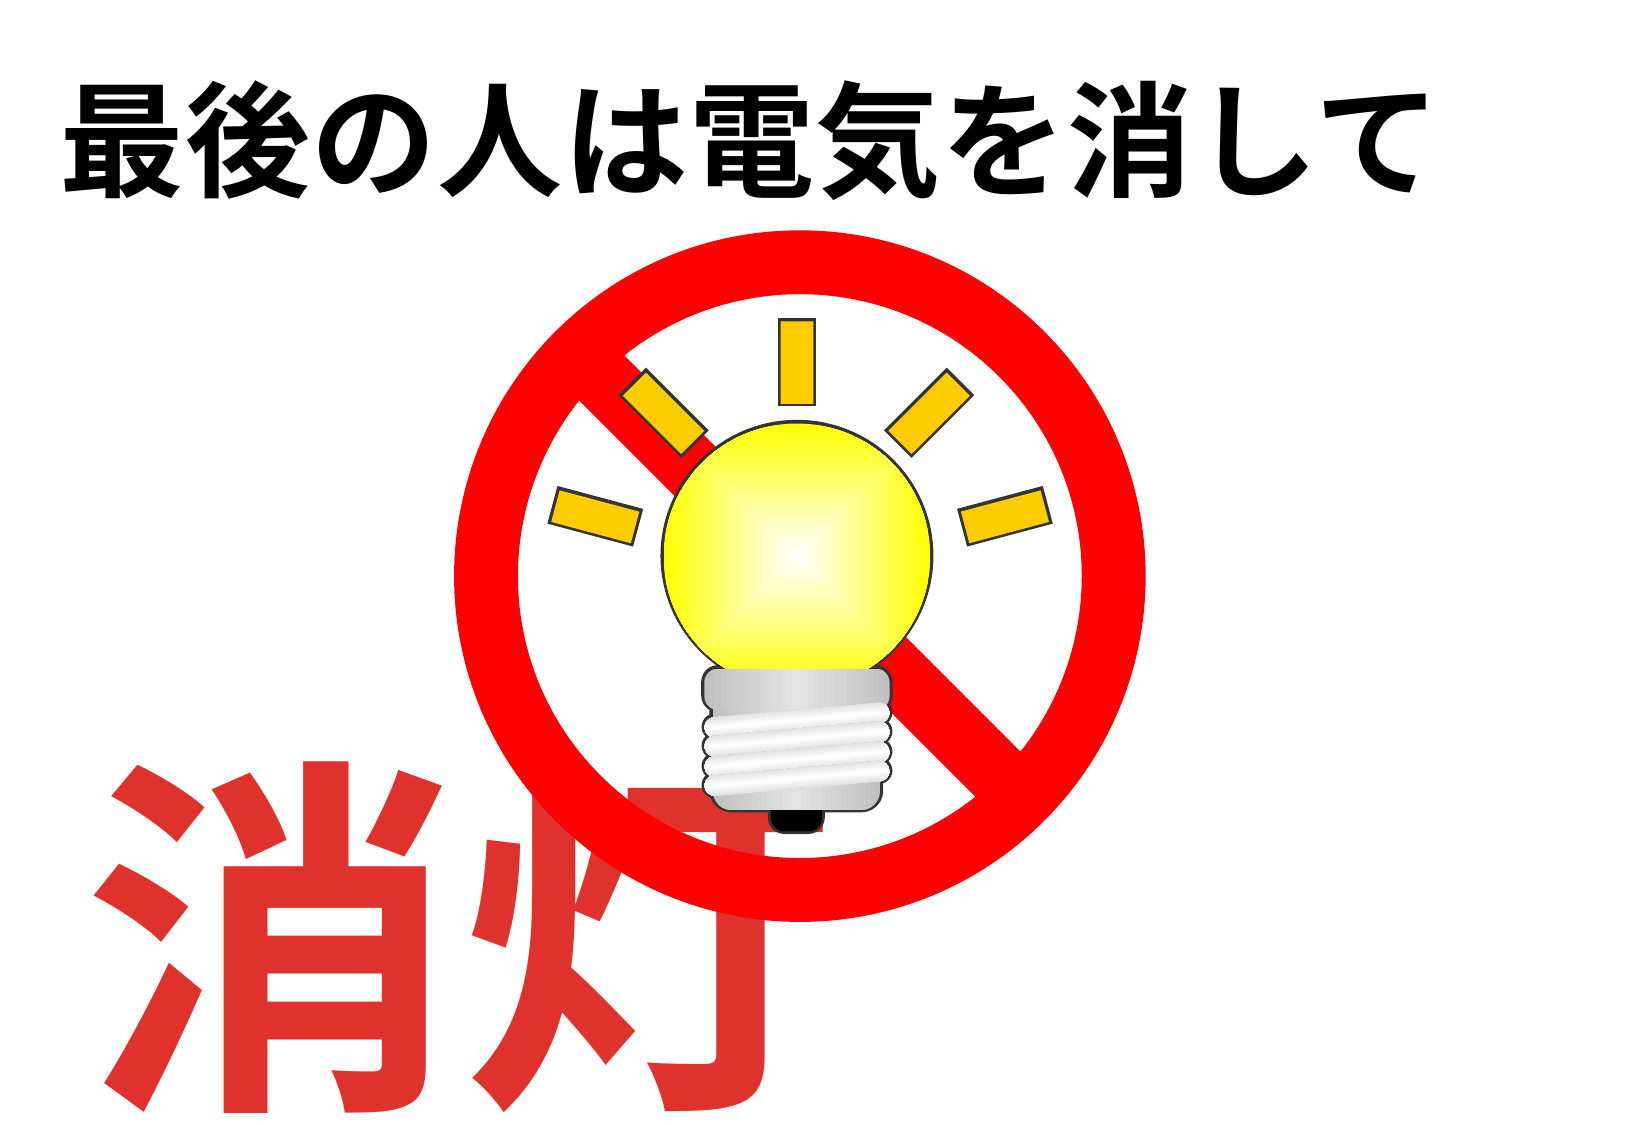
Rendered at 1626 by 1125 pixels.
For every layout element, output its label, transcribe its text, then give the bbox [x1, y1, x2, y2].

text_box 消灯 [68, 698, 1569, 1125]
text_box 最後の人は電気を消して [44, 54, 1581, 220]
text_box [453, 230, 1146, 923]
